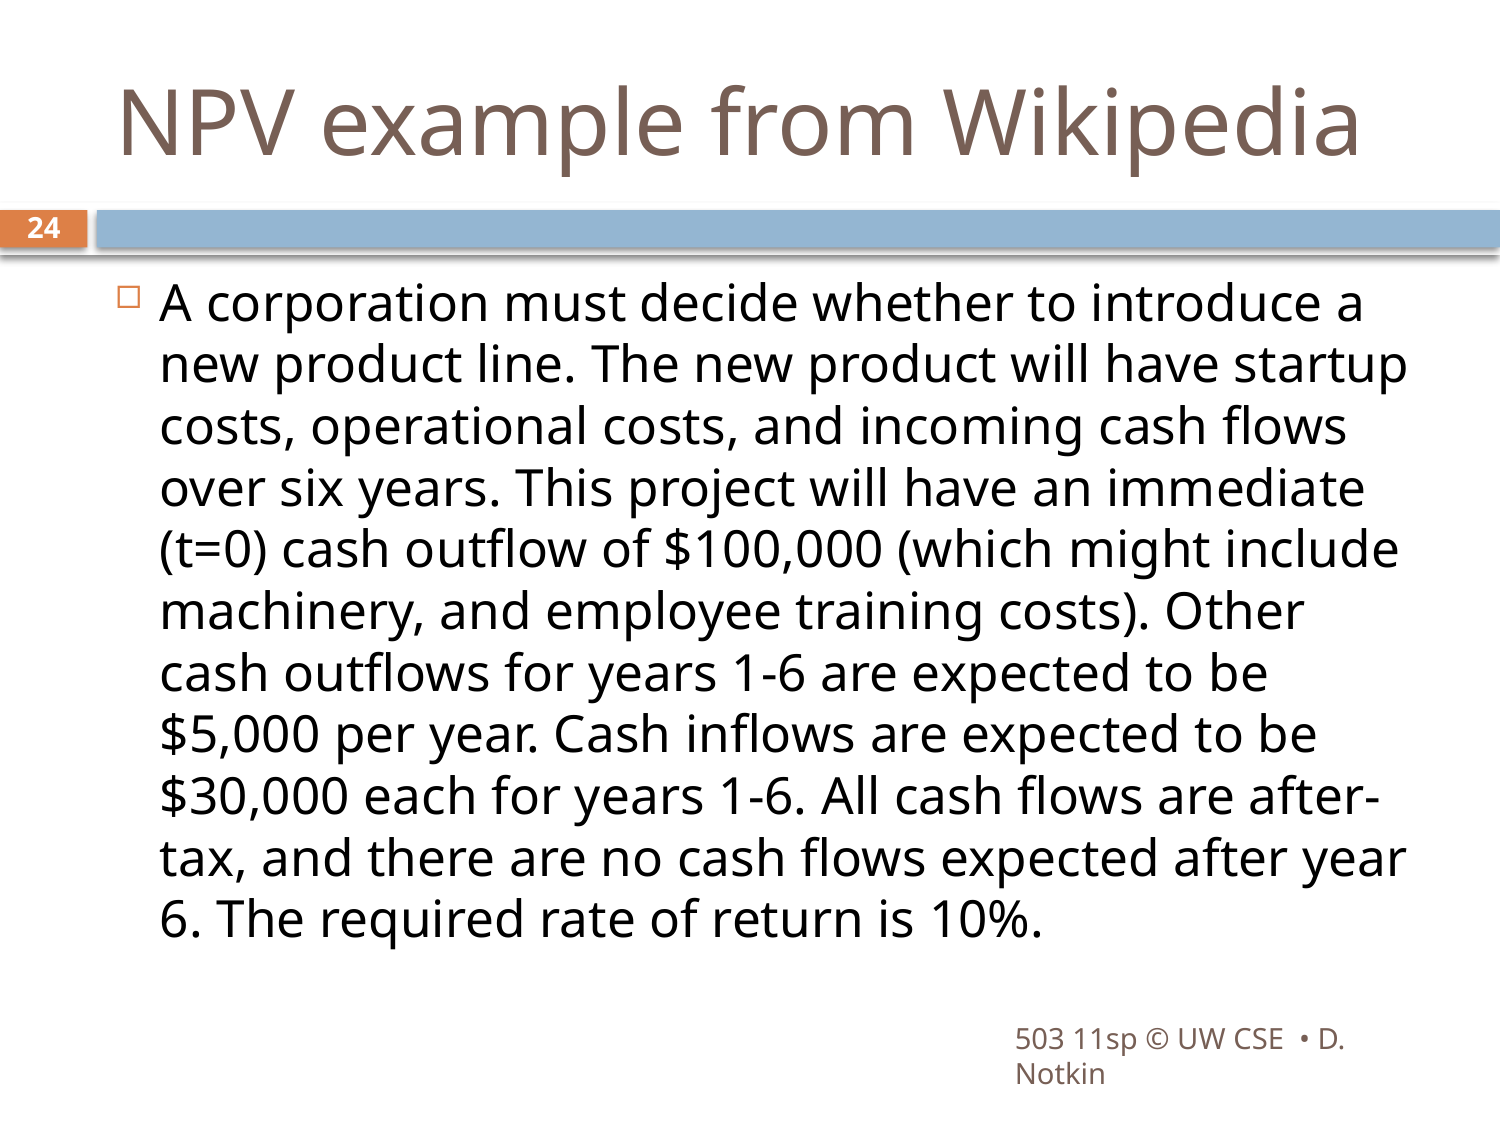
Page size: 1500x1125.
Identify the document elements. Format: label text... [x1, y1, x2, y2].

slide_number 503 11sp © UW CSE • D. Notkin [999, 1025, 1438, 1085]
slide_number 24 [0, 208, 88, 249]
list A corporation must decide whether to introduce a new product line. The new product will have startup costs, operational costs, and incoming cash flows over six years. This project will have an immediate (t=0) cash outflow of $100,000 (which might include machinery, and employee training costs). Other cash outflows for years 1-6 are expected to be $5,000 per year. Cash inflows are expected to be $30,000 each for years 1-6. All cash flows are after-tax, and there are no cash flows expected after year 6. The required rate of return is 10%. [100, 262, 1438, 1000]
title NPV example from Wikipedia [100, 37, 1438, 200]
